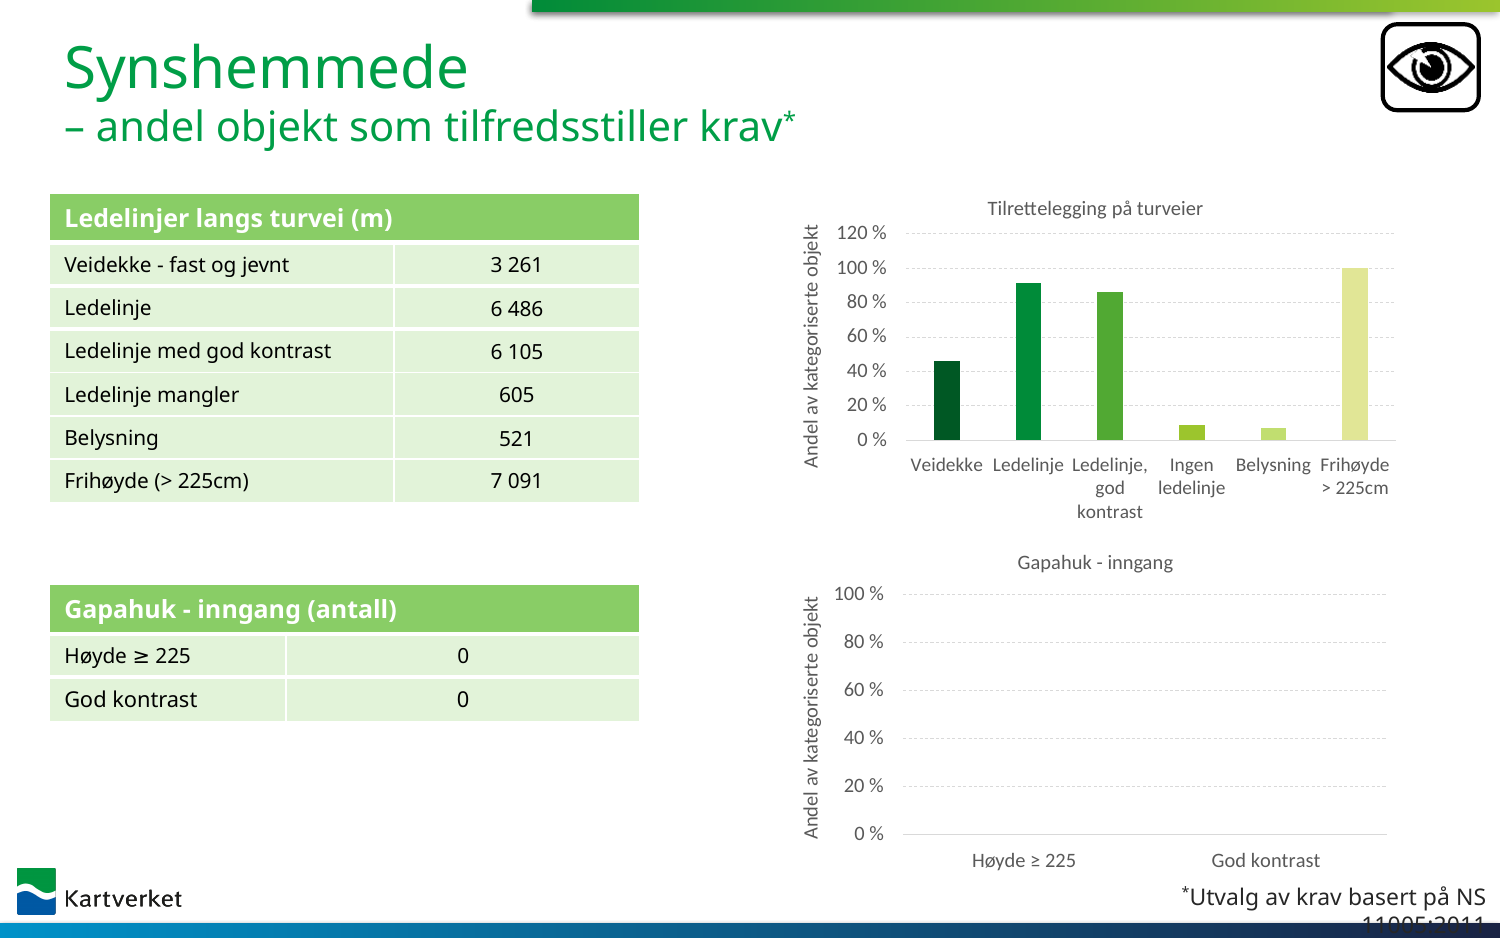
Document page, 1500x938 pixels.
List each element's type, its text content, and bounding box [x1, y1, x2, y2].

picture [791, 541, 1400, 880]
table_cell 605 [395, 373, 639, 415]
table_cell 0 [287, 636, 639, 675]
table_cell Belysning [50, 417, 393, 458]
text_box *Utvalg av krav basert på NS 11005:2011 [1068, 873, 1500, 938]
text_box Synshemmede – andel objekt som tilfredsstiller krav* [49, 24, 1431, 158]
table_cell God kontrast [50, 679, 285, 721]
table_cell Frihøyde (> 225cm) [50, 460, 393, 502]
table_cell 7 091 [395, 460, 639, 502]
table_cell Veidekke - fast og jevnt [50, 245, 393, 284]
table_cell Ledelinje med god kontrast [50, 331, 393, 372]
table_cell Høyde ≥ 225 [50, 636, 285, 675]
table_cell Ledelinje mangler [50, 373, 393, 415]
picture [791, 187, 1400, 526]
table_header Ledelinjer langs turvei (m) [50, 194, 639, 240]
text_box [1382, 24, 1480, 111]
table_cell 6 486 [395, 288, 639, 327]
table_cell 3 261 [395, 245, 639, 284]
table_header Gapahuk - inngang (antall) [50, 585, 639, 632]
table_cell 0 [287, 679, 639, 721]
table_cell Ledelinje [50, 288, 393, 327]
table_cell 521 [395, 417, 639, 458]
table_cell 6 105 [395, 331, 639, 372]
